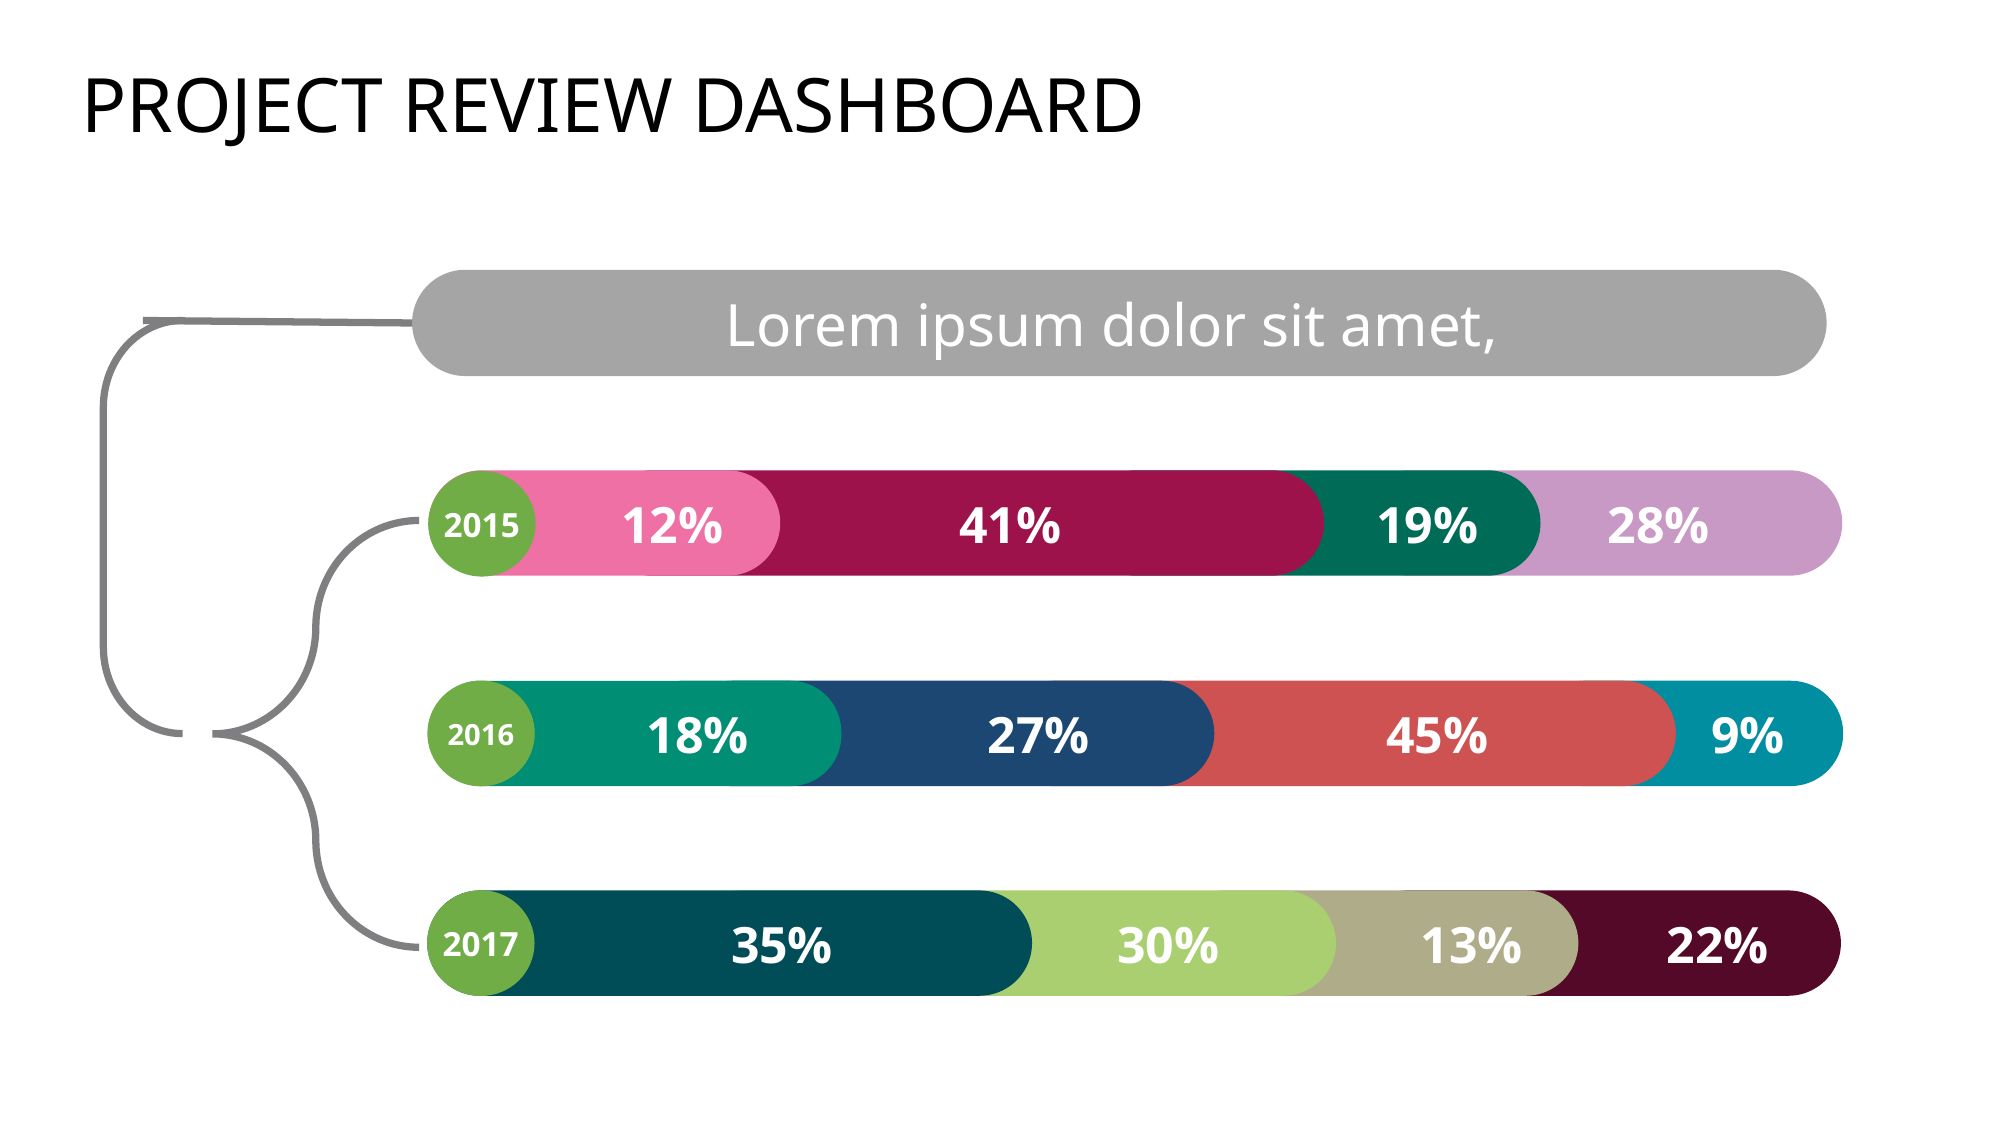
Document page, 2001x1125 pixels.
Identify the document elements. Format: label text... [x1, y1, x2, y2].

text_box [412, 269, 1827, 377]
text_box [405, 680, 1844, 787]
text_box [212, 520, 420, 947]
title PROJECT REVIEW DASHBOARD [66, 0, 1944, 218]
text_box [102, 325, 183, 735]
text_box Lorem ipsum dolor sit amet, [601, 280, 1637, 366]
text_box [182, 320, 413, 324]
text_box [407, 470, 1843, 577]
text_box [405, 890, 1841, 997]
